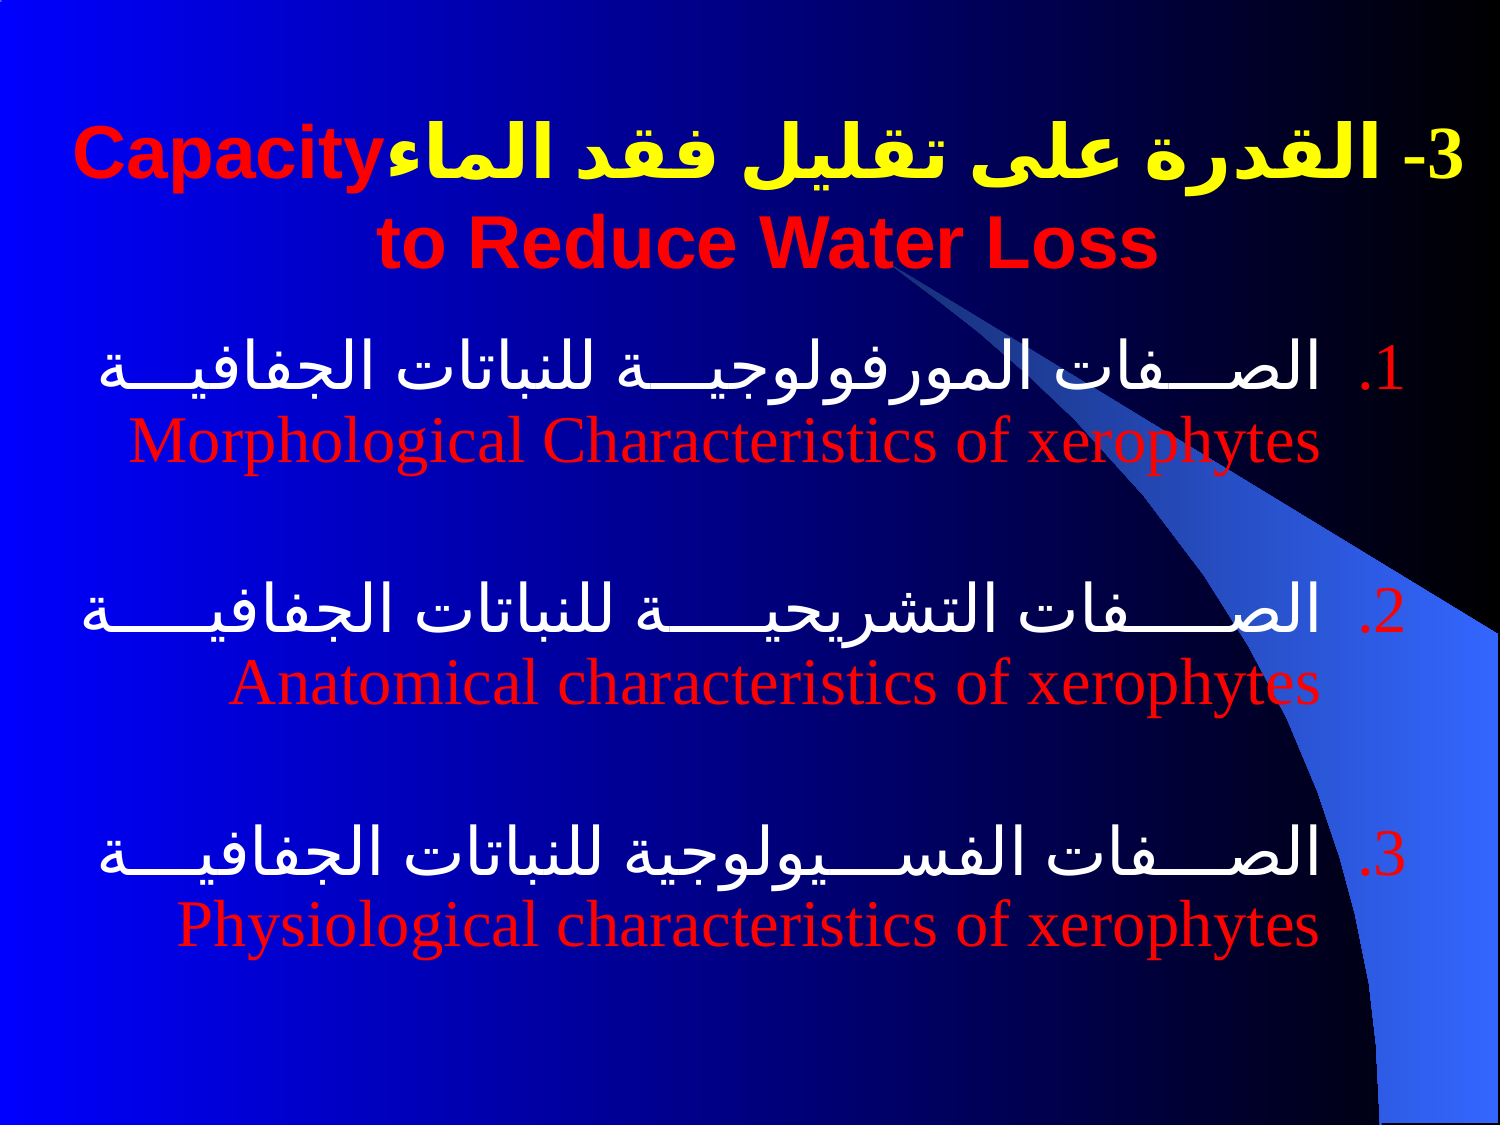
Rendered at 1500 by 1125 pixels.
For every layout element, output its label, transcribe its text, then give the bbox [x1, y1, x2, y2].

title 3- القدرة على تقليل فقد الماءCapacity to Reduce Water Loss [37, 99, 1500, 288]
list الصفات المورفولوجية للنباتات الجفافية Morphological Characteristics of xerophytes الصفات التشريحية للنباتات الجفافية Anatomical characteristics of xerophytes الصفات الفسيولوجية للنباتات الجفافية Physiological characteristics of xerophytes [49, 324, 1438, 1076]
